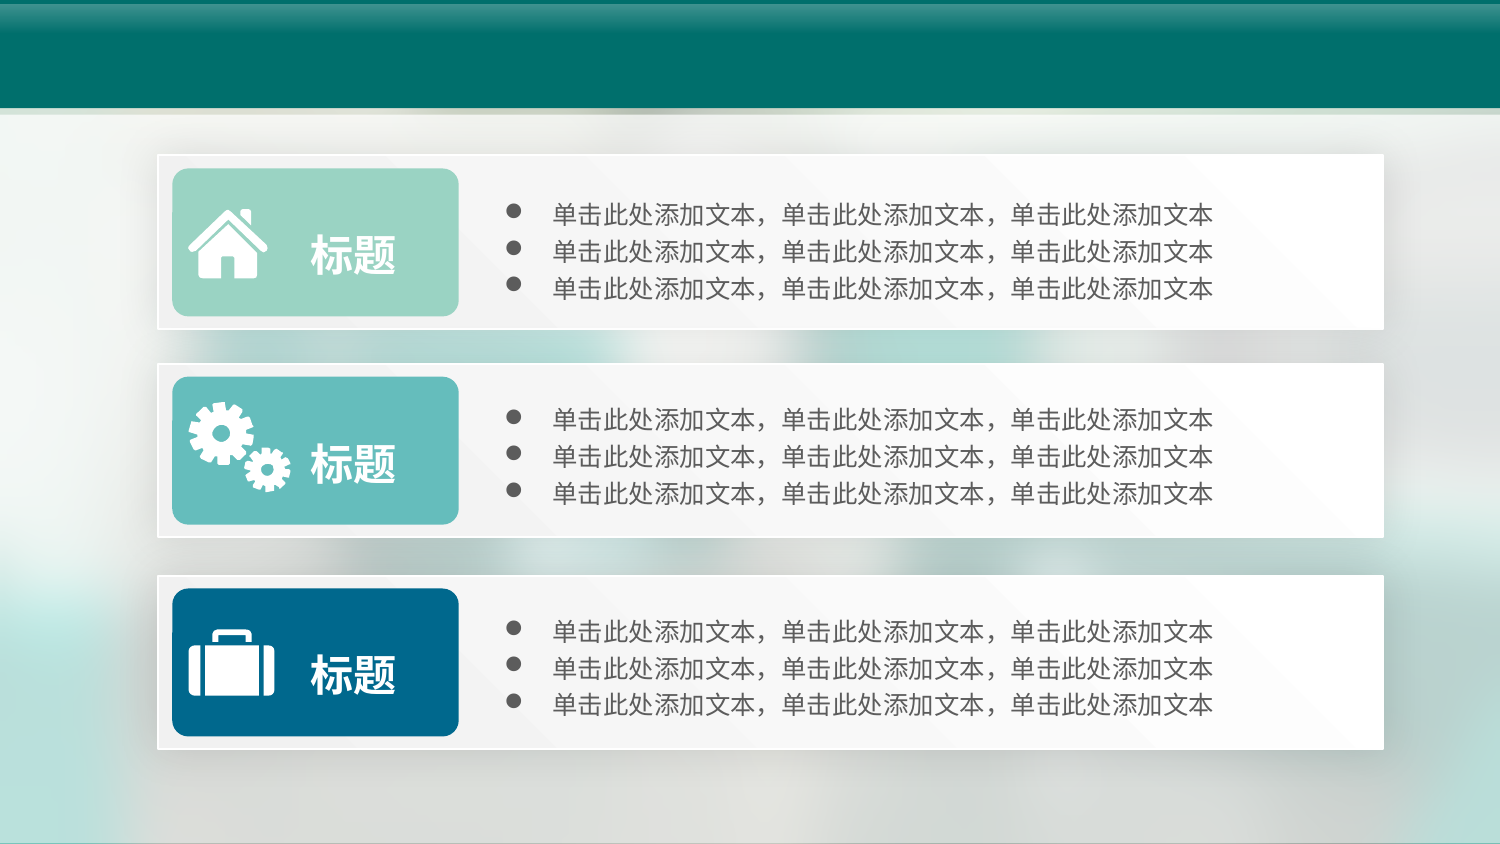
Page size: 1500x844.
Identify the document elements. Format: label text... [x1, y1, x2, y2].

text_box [172, 588, 459, 737]
text_box [158, 155, 1384, 329]
text_box 单击此处添加文本，单击此处添加文本，单击此处添加文本 单击此处添加文本，单击此处添加文本，单击此处添加文本 单击此处添加文本，单击此处添加文本，单击此处添加文本 [489, 602, 1293, 728]
text_box [158, 364, 1384, 538]
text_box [172, 376, 459, 525]
text_box [158, 575, 1384, 750]
text_box 单击此处添加文本，单击此处添加文本，单击此处添加文本 单击此处添加文本，单击此处添加文本，单击此处添加文本 单击此处添加文本，单击此处添加文本，单击此处添加文本 [489, 185, 1293, 311]
text_box 单击此处添加文本，单击此处添加文本，单击此处添加文本 单击此处添加文本，单击此处添加文本，单击此处添加文本 单击此处添加文本，单击此处添加文本，单击此处添加文本 [489, 390, 1293, 517]
picture [0, 109, 1500, 114]
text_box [172, 168, 459, 317]
